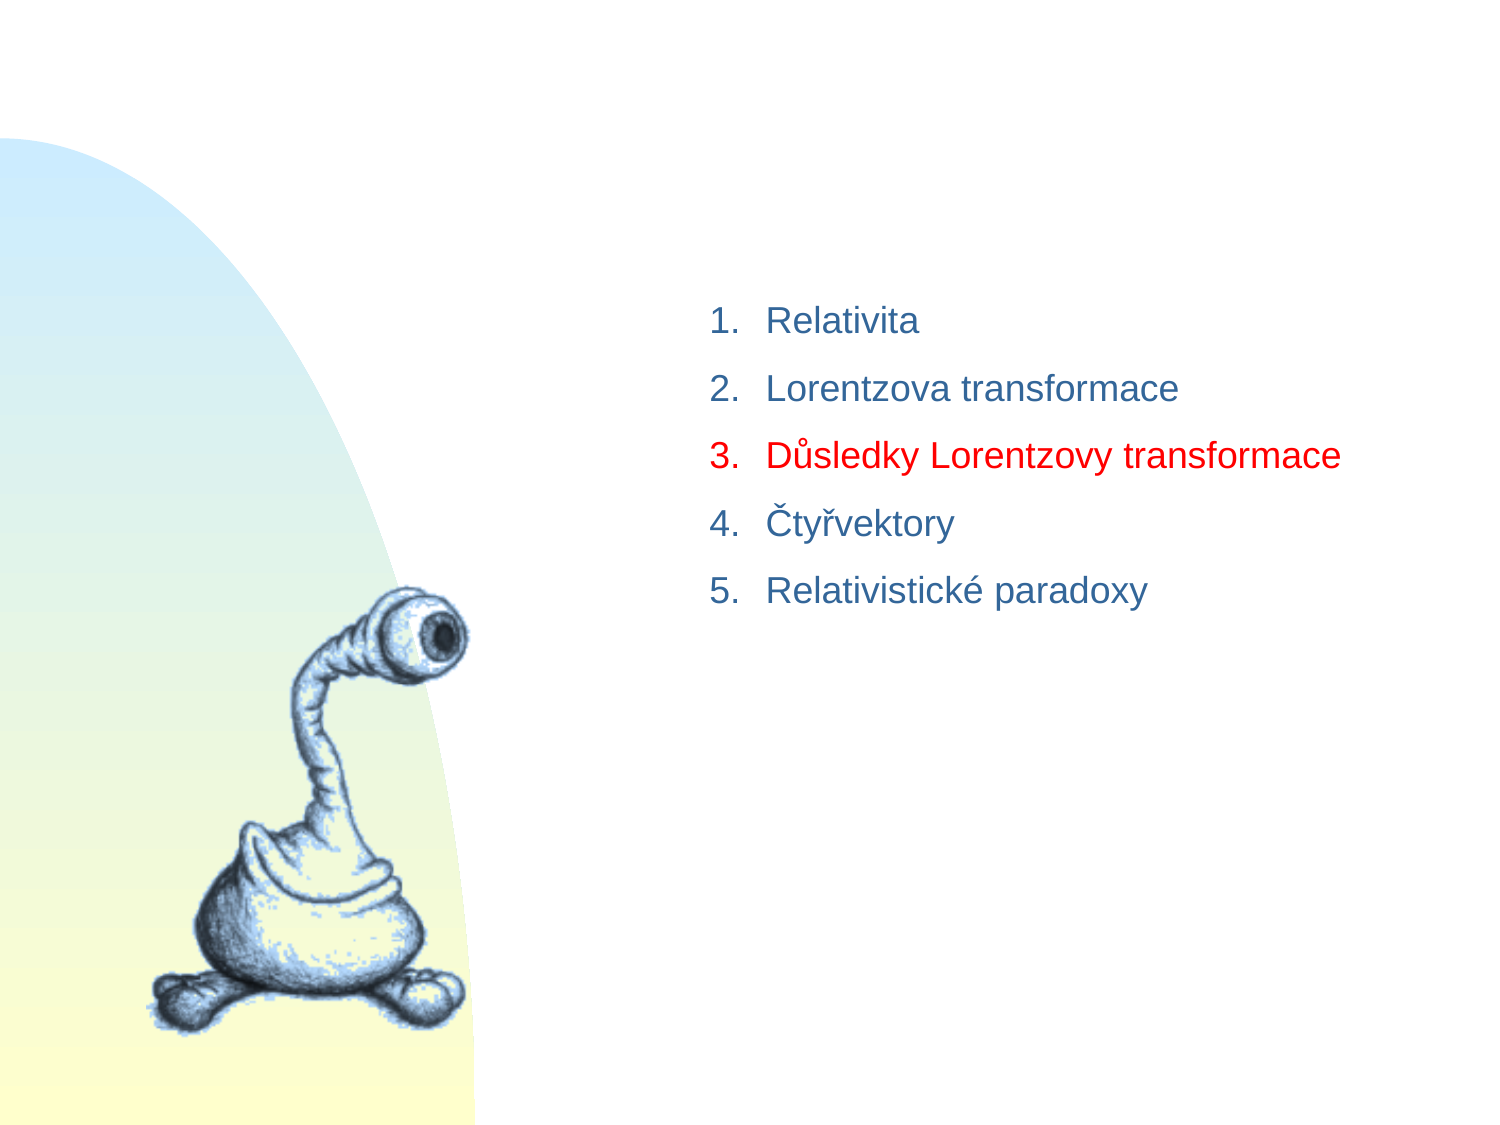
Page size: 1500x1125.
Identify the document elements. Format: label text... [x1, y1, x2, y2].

text_box Relativita Lorentzova transformace Důsledky Lorentzovy transformace Čtyřvektory Relativistické paradoxy [694, 266, 1412, 619]
picture [145, 579, 475, 1047]
